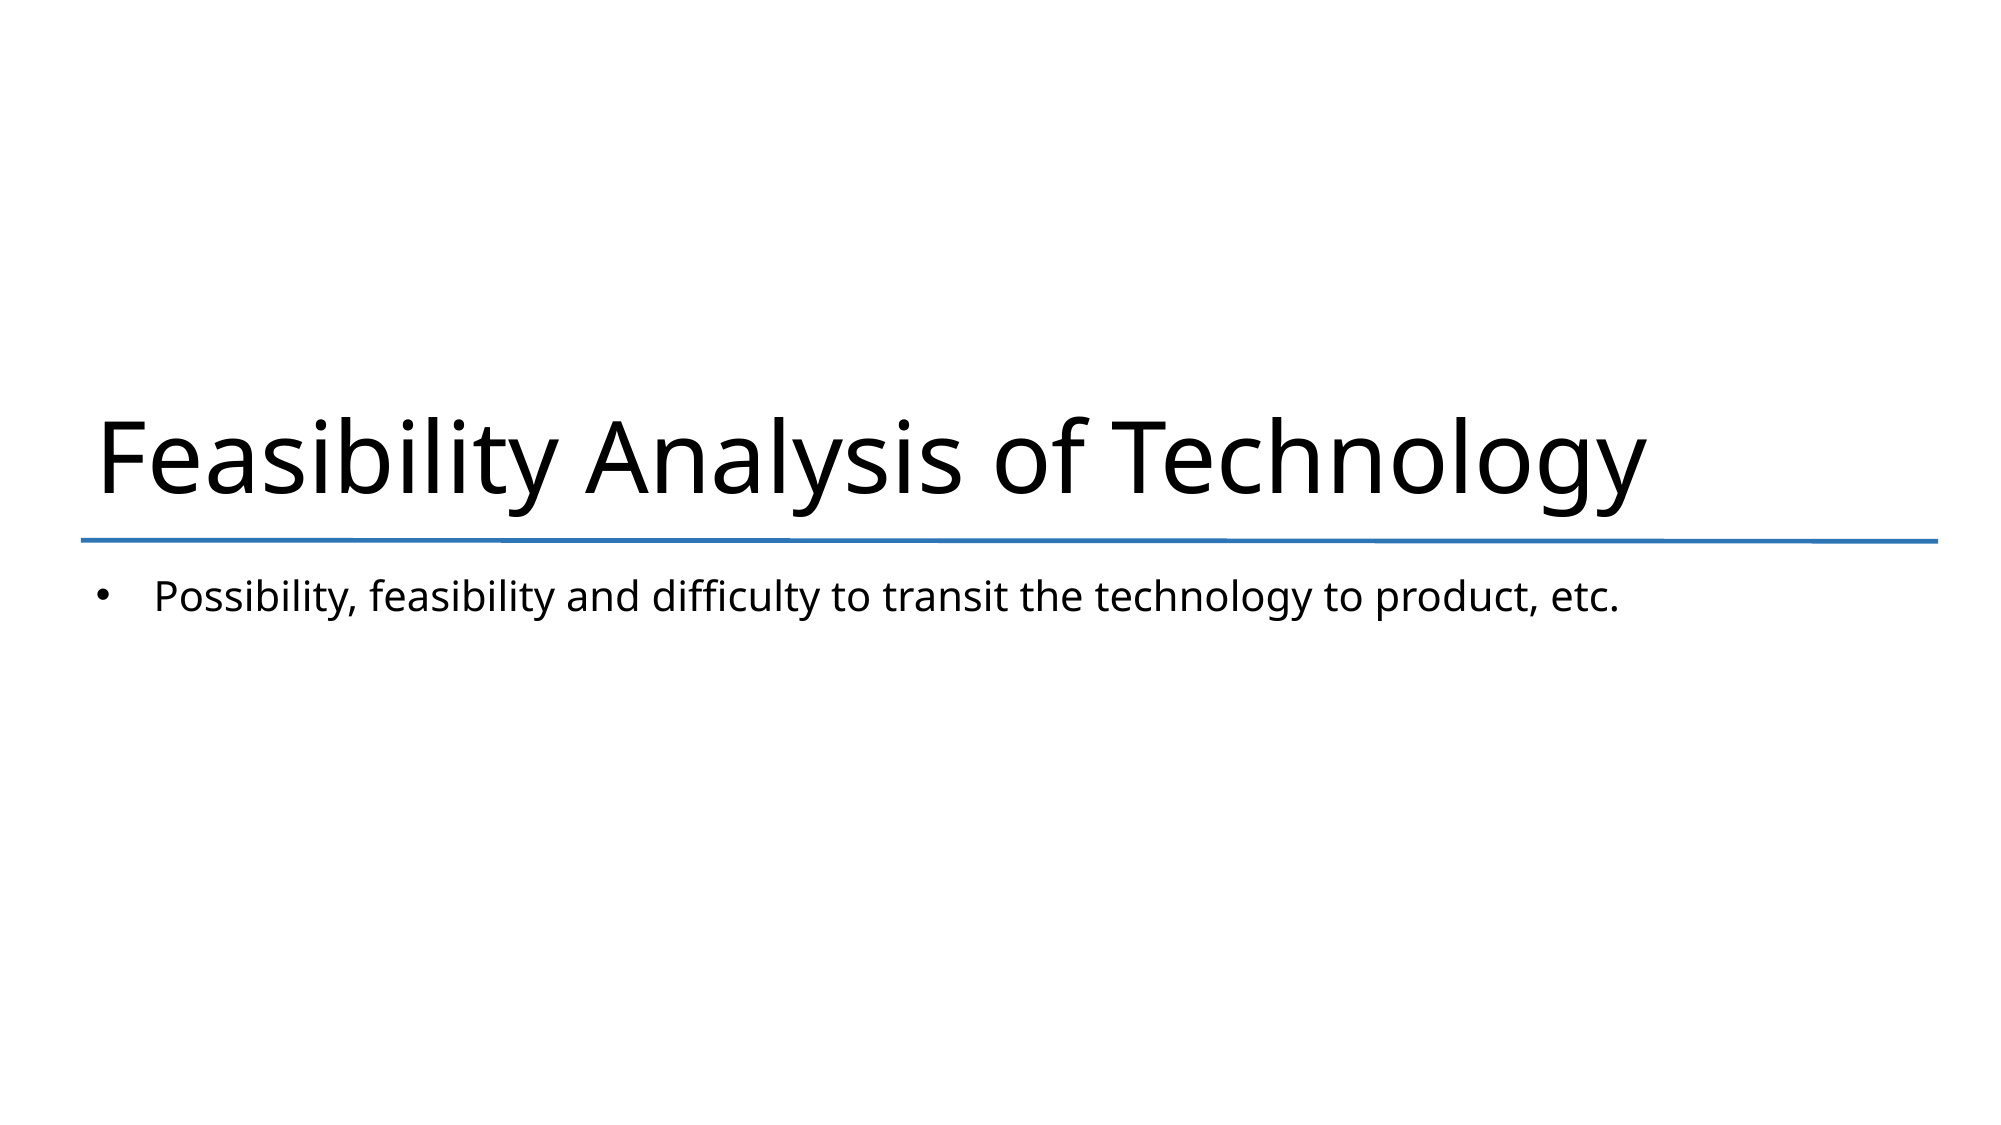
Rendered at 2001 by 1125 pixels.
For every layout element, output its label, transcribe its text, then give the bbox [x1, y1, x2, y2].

text_box Feasibility Analysis of Technology [80, 241, 1939, 521]
text_box Possibility, feasibility and difficulty to transit the technology to product, etc. [80, 561, 1939, 738]
